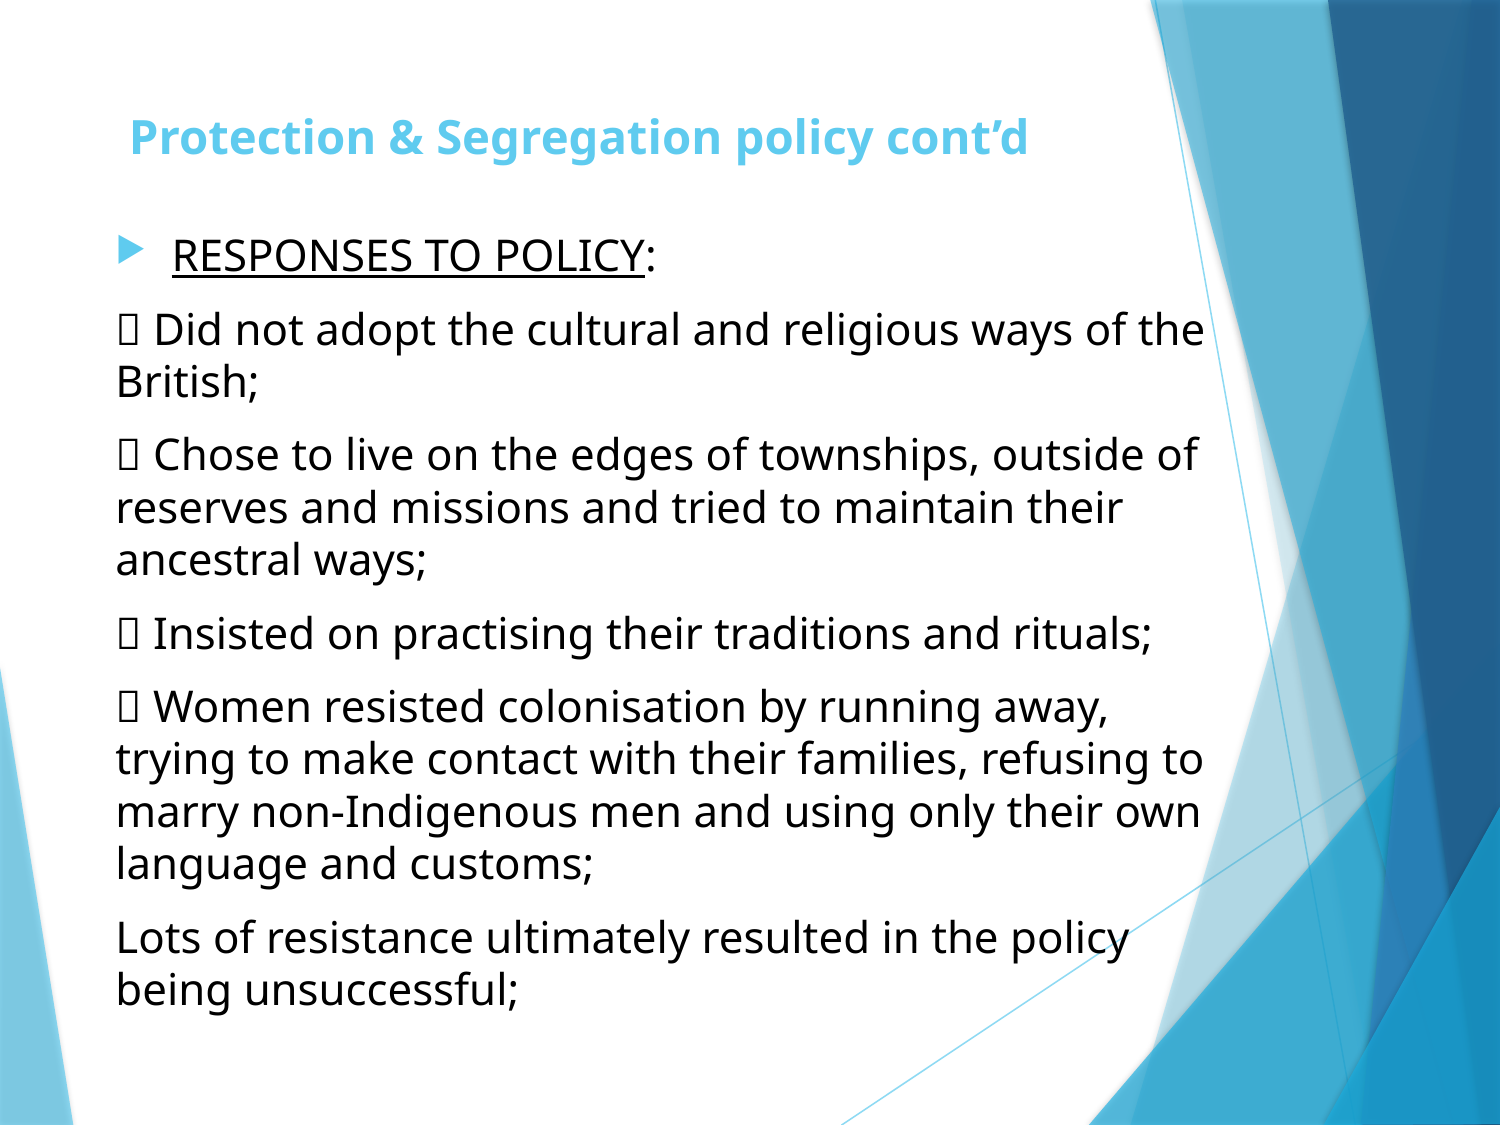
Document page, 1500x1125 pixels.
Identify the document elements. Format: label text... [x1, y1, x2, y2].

title Protection & Segregation policy cont’d [17, 99, 1142, 209]
list RESPONSES TO POLICY:  Did not adopt the cultural and religious ways of the British;  Chose to live on the edges of townships, outside of reserves and missions and tried to maintain their ancestral ways;  Insisted on practising their traditions and rituals;  Women resisted colonisation by running away, trying to make contact with their families, refusing to marry non-Indigenous men and using only their own language and customs; Lots of resistance ultimately resulted in the policy being unsuccessful; [100, 220, 1223, 1125]
